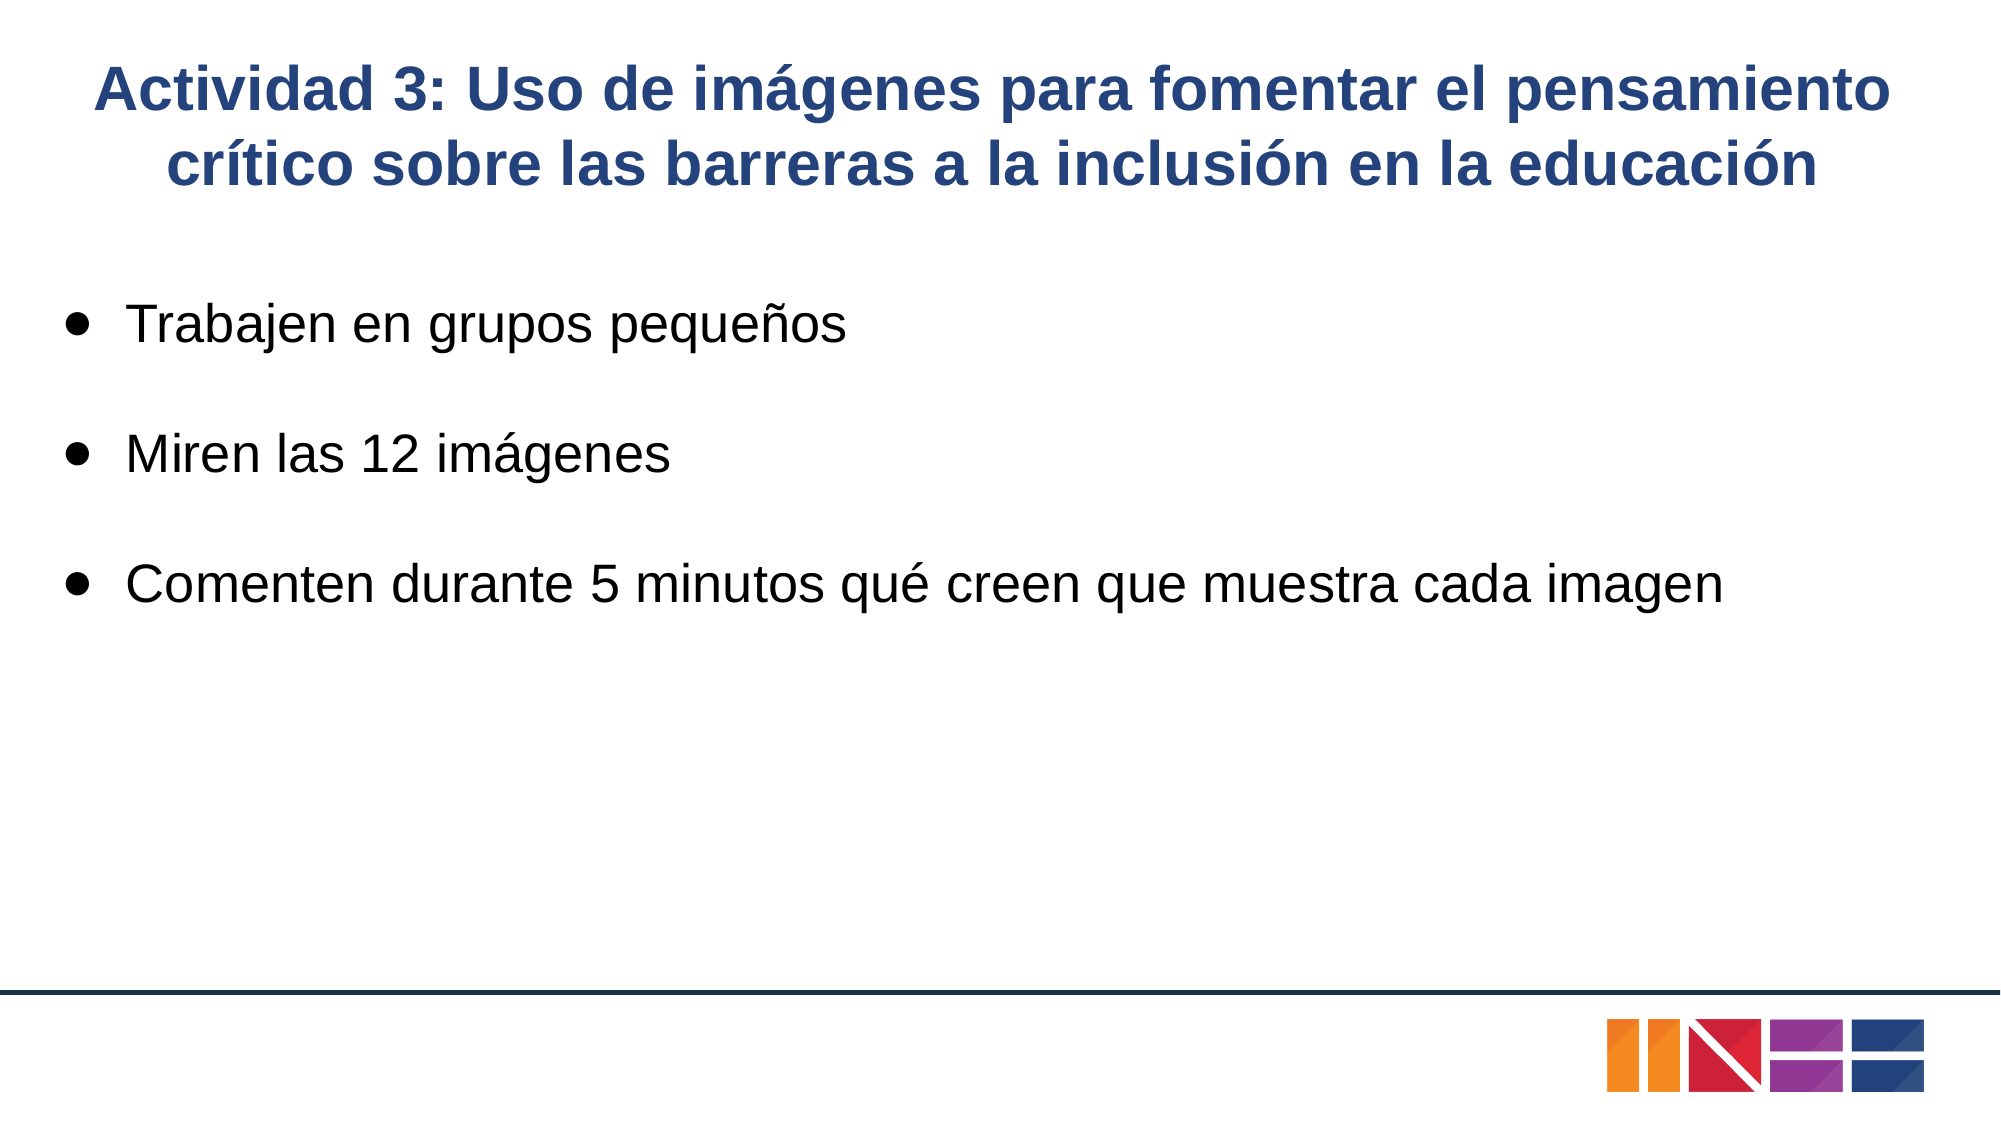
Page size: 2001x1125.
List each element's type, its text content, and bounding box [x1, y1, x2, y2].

title Actividad 3: Uso de imágenes para fomentar el pensamiento crítico sobre las barreras a la inclusión en la educación [31, 28, 1957, 145]
list Trabajen en grupos pequeños Miren las 12 imágenes Comenten durante 5 minutos qué creen que muestra cada imagen [31, 203, 1971, 935]
picture [1607, 1019, 1924, 1092]
